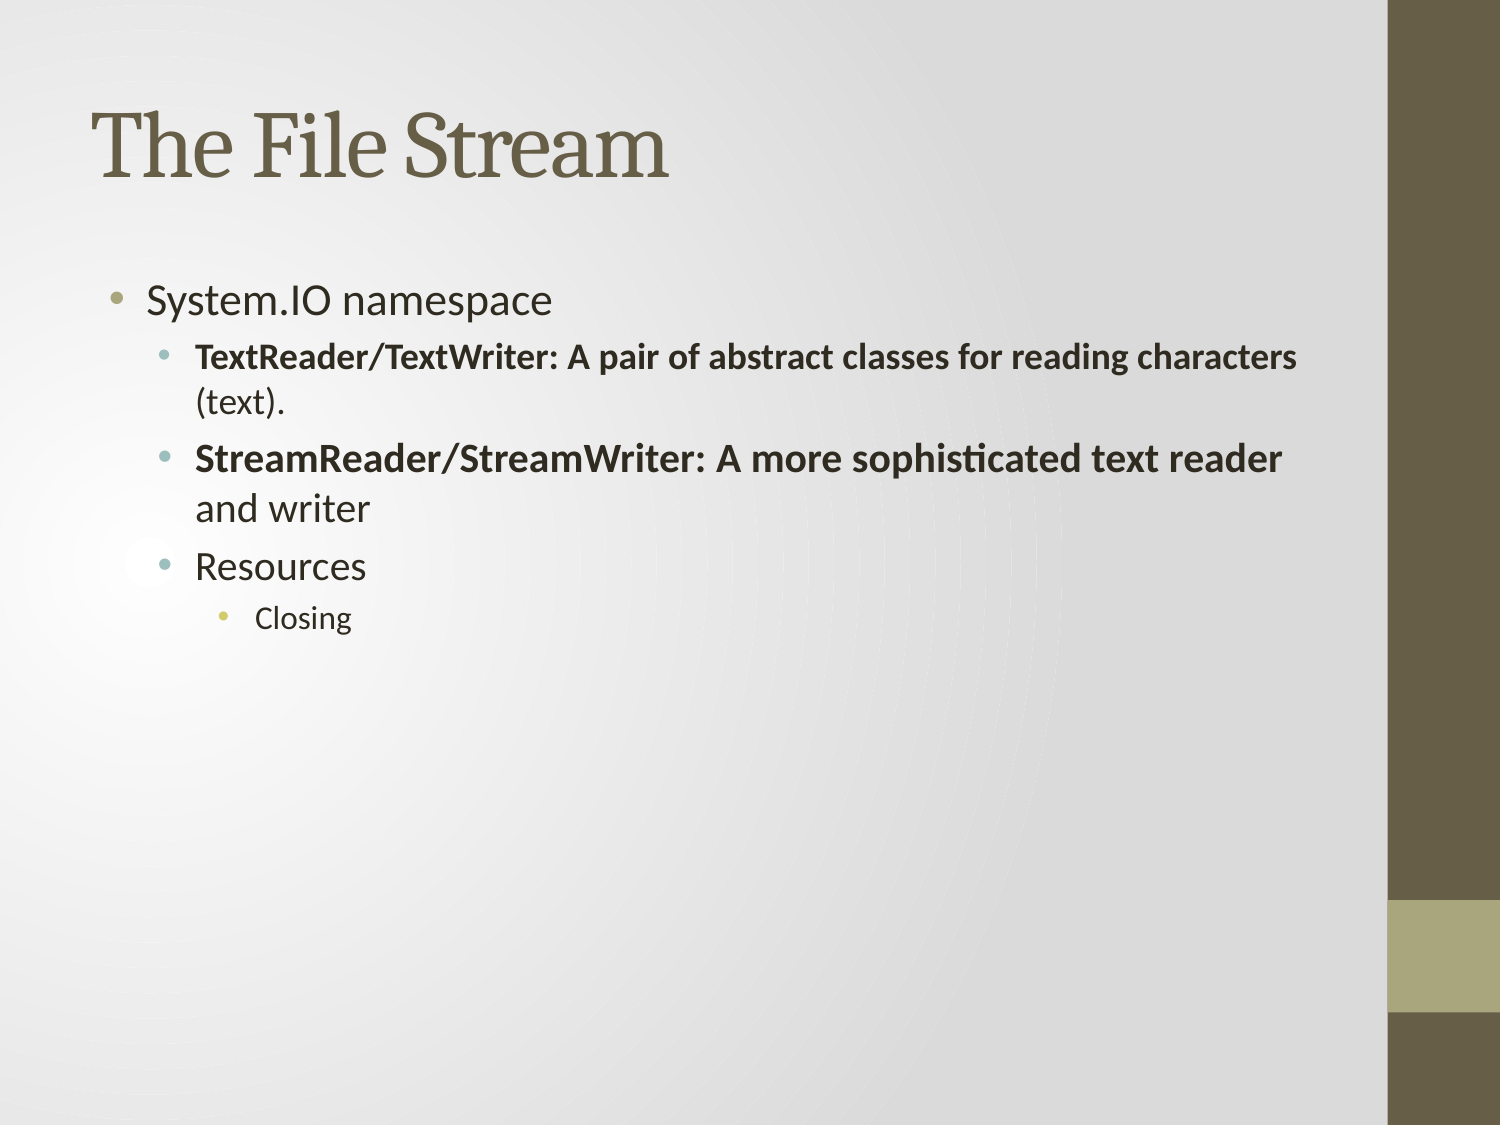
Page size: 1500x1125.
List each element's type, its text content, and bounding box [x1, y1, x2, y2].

title The File Stream [75, 45, 1325, 233]
list System.IO namespace TextReader/TextWriter: A pair of abstract classes for reading characters (text). StreamReader/StreamWriter: A more sophisticated text reader and writer Resources Closing [75, 262, 1325, 1050]
